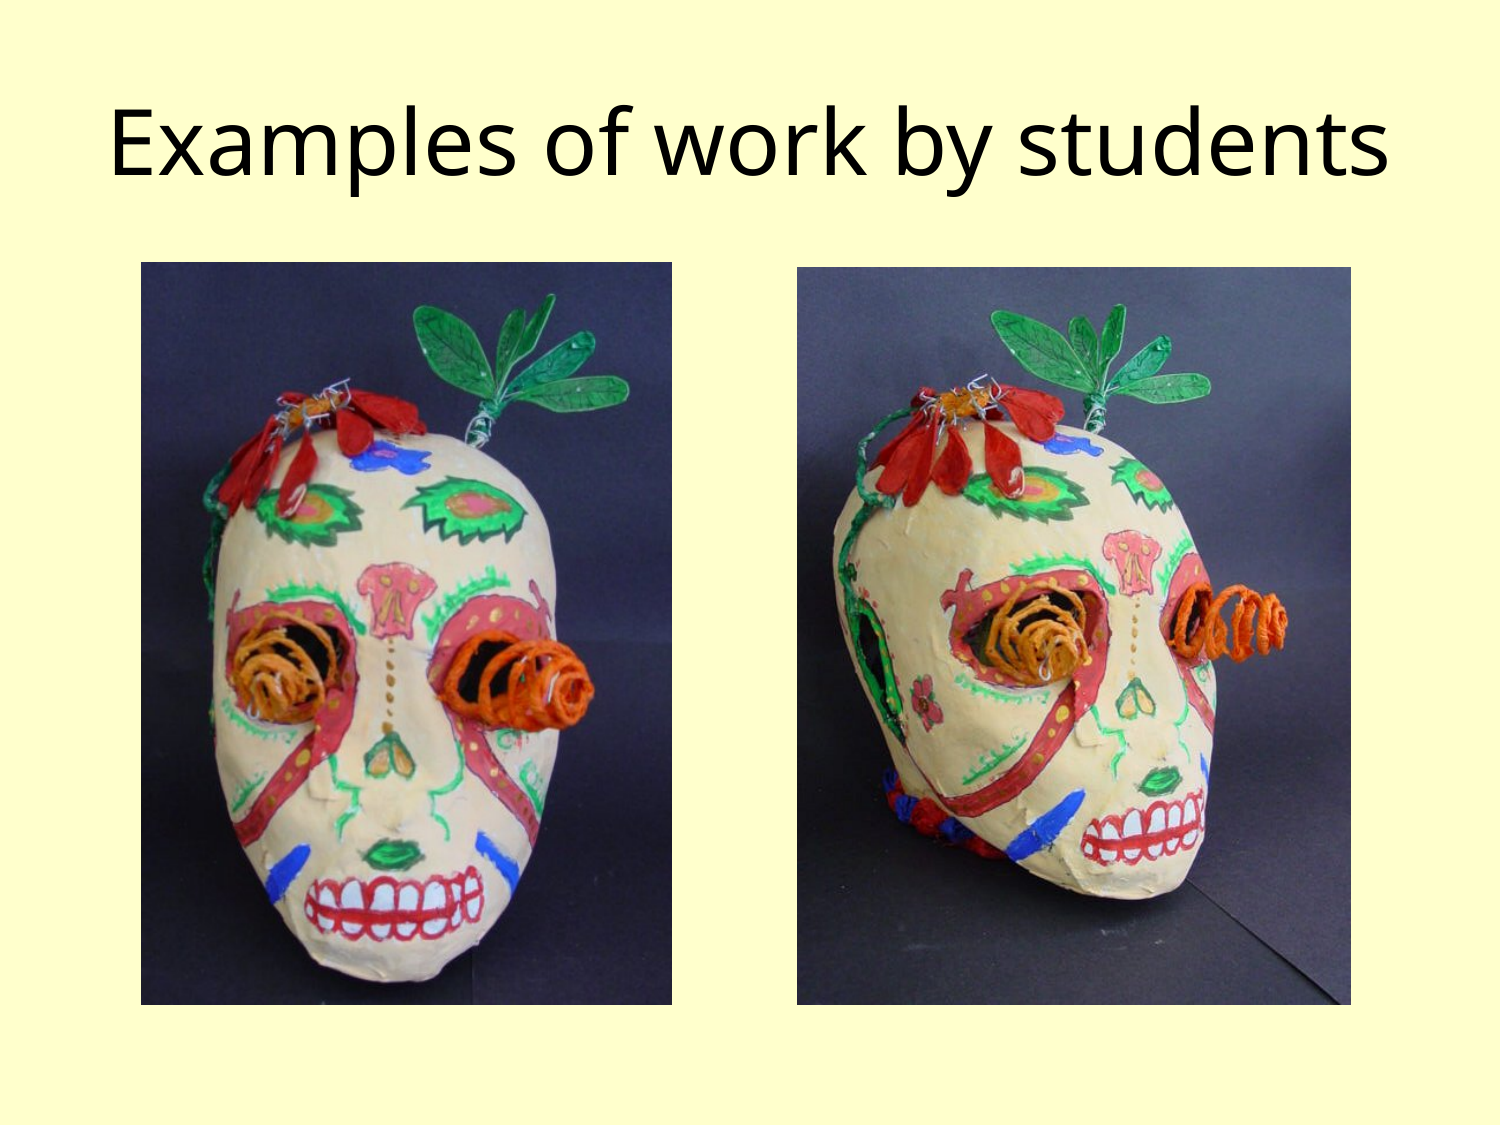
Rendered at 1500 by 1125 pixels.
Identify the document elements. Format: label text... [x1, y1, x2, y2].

title Examples of work by students [74, 44, 1426, 233]
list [140, 262, 672, 1006]
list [796, 266, 1351, 1006]
